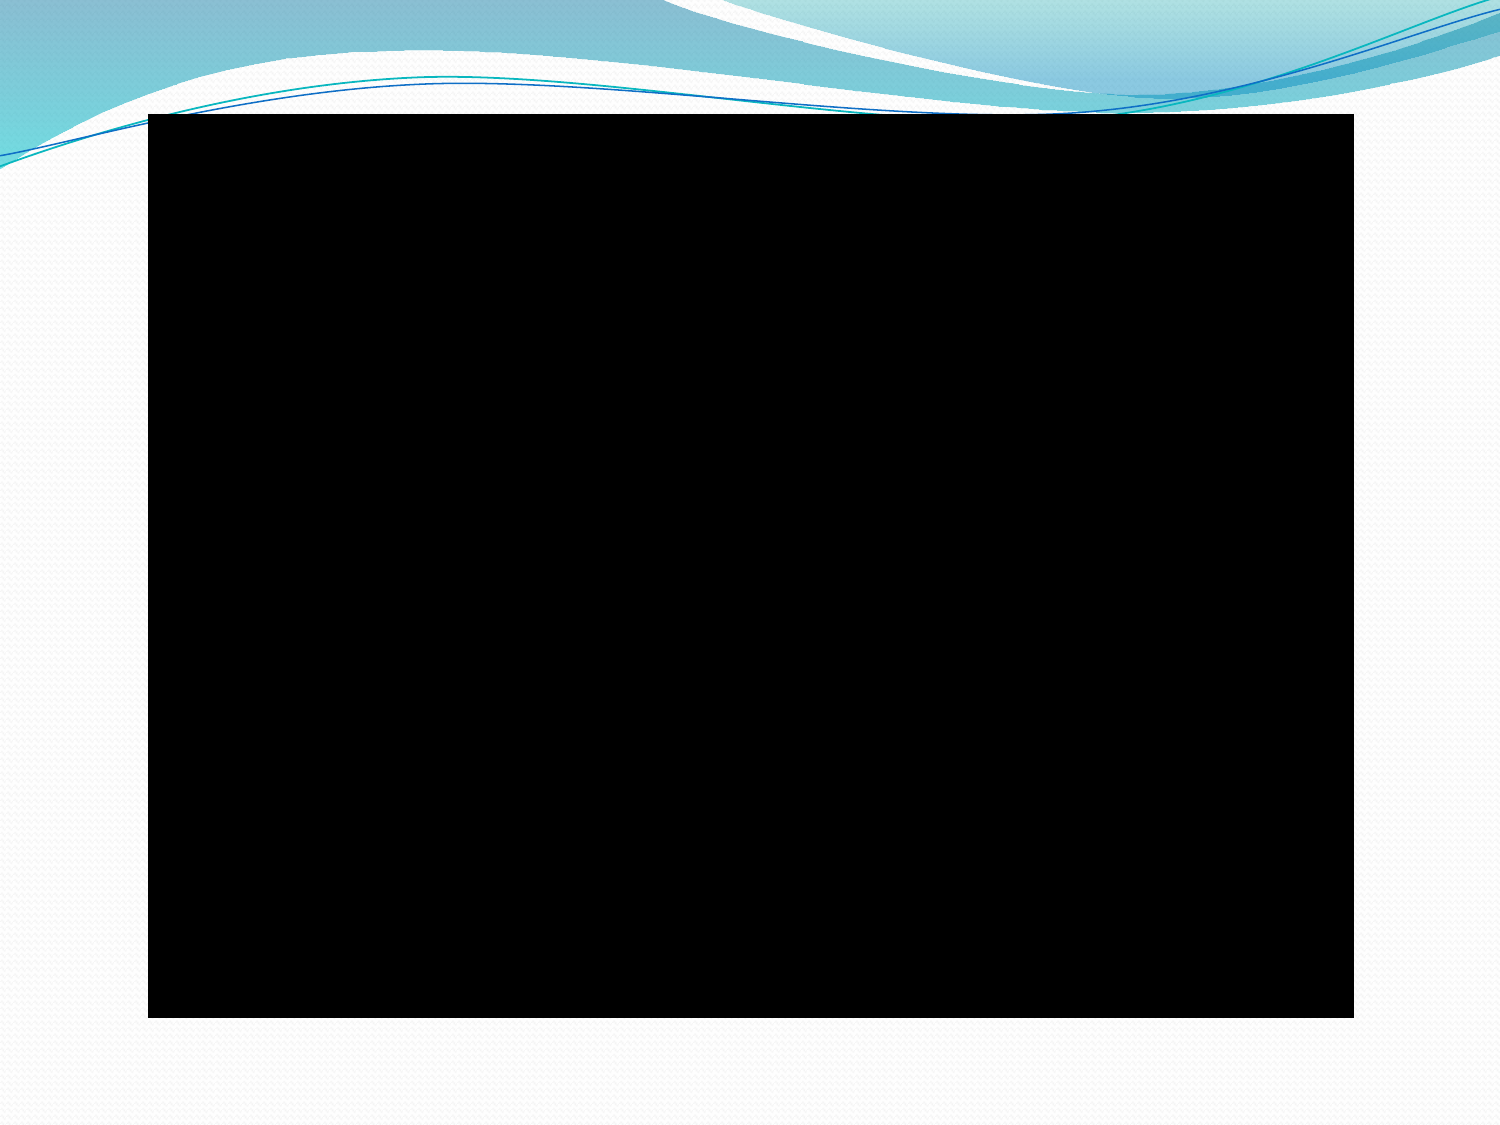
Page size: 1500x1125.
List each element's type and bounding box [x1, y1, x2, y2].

text_box [147, 113, 1355, 1019]
